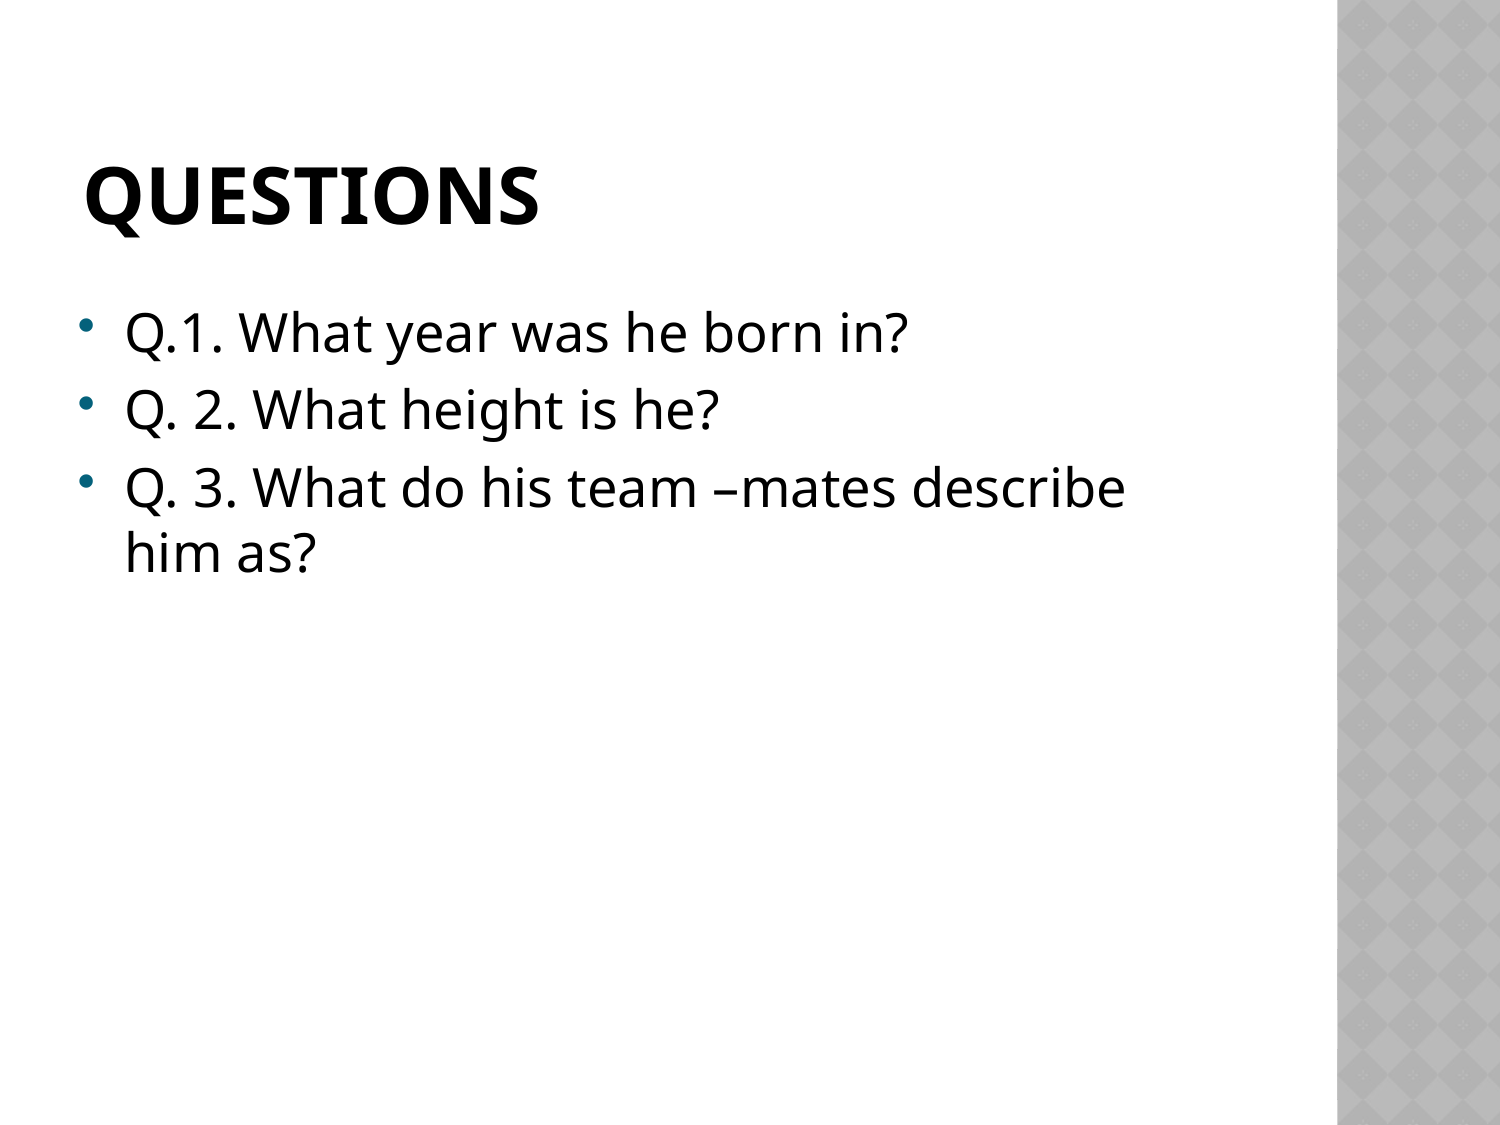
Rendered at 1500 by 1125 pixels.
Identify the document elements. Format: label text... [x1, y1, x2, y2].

list Q.1. What year was he born in? Q. 2. What height is he? Q. 3. What do his team –mates describe him as? [64, 290, 1253, 1086]
title questions [75, 52, 1263, 240]
